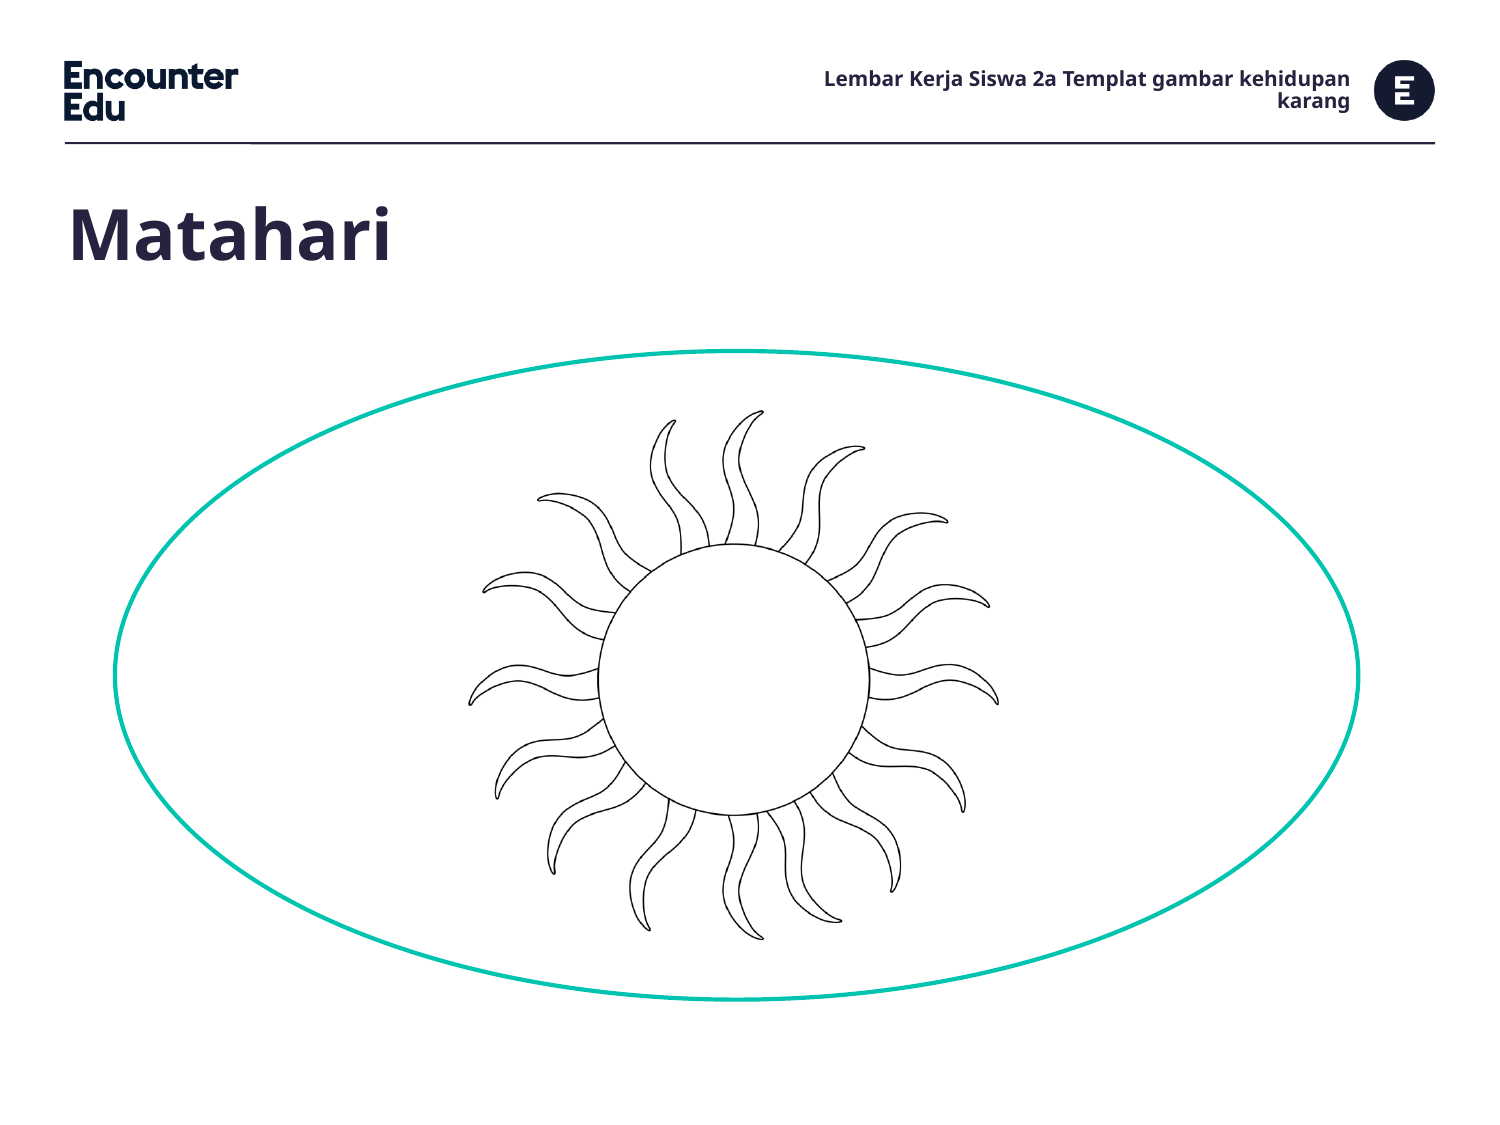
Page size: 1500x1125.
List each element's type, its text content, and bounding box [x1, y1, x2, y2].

list Matahari [59, 191, 929, 394]
title Lembar Kerja Siswa 2a Templat gambar kehidupan karang [749, 67, 1359, 114]
picture [60, 59, 243, 122]
text_box [114, 366, 1359, 1000]
picture [467, 410, 999, 940]
picture [1372, 58, 1436, 122]
